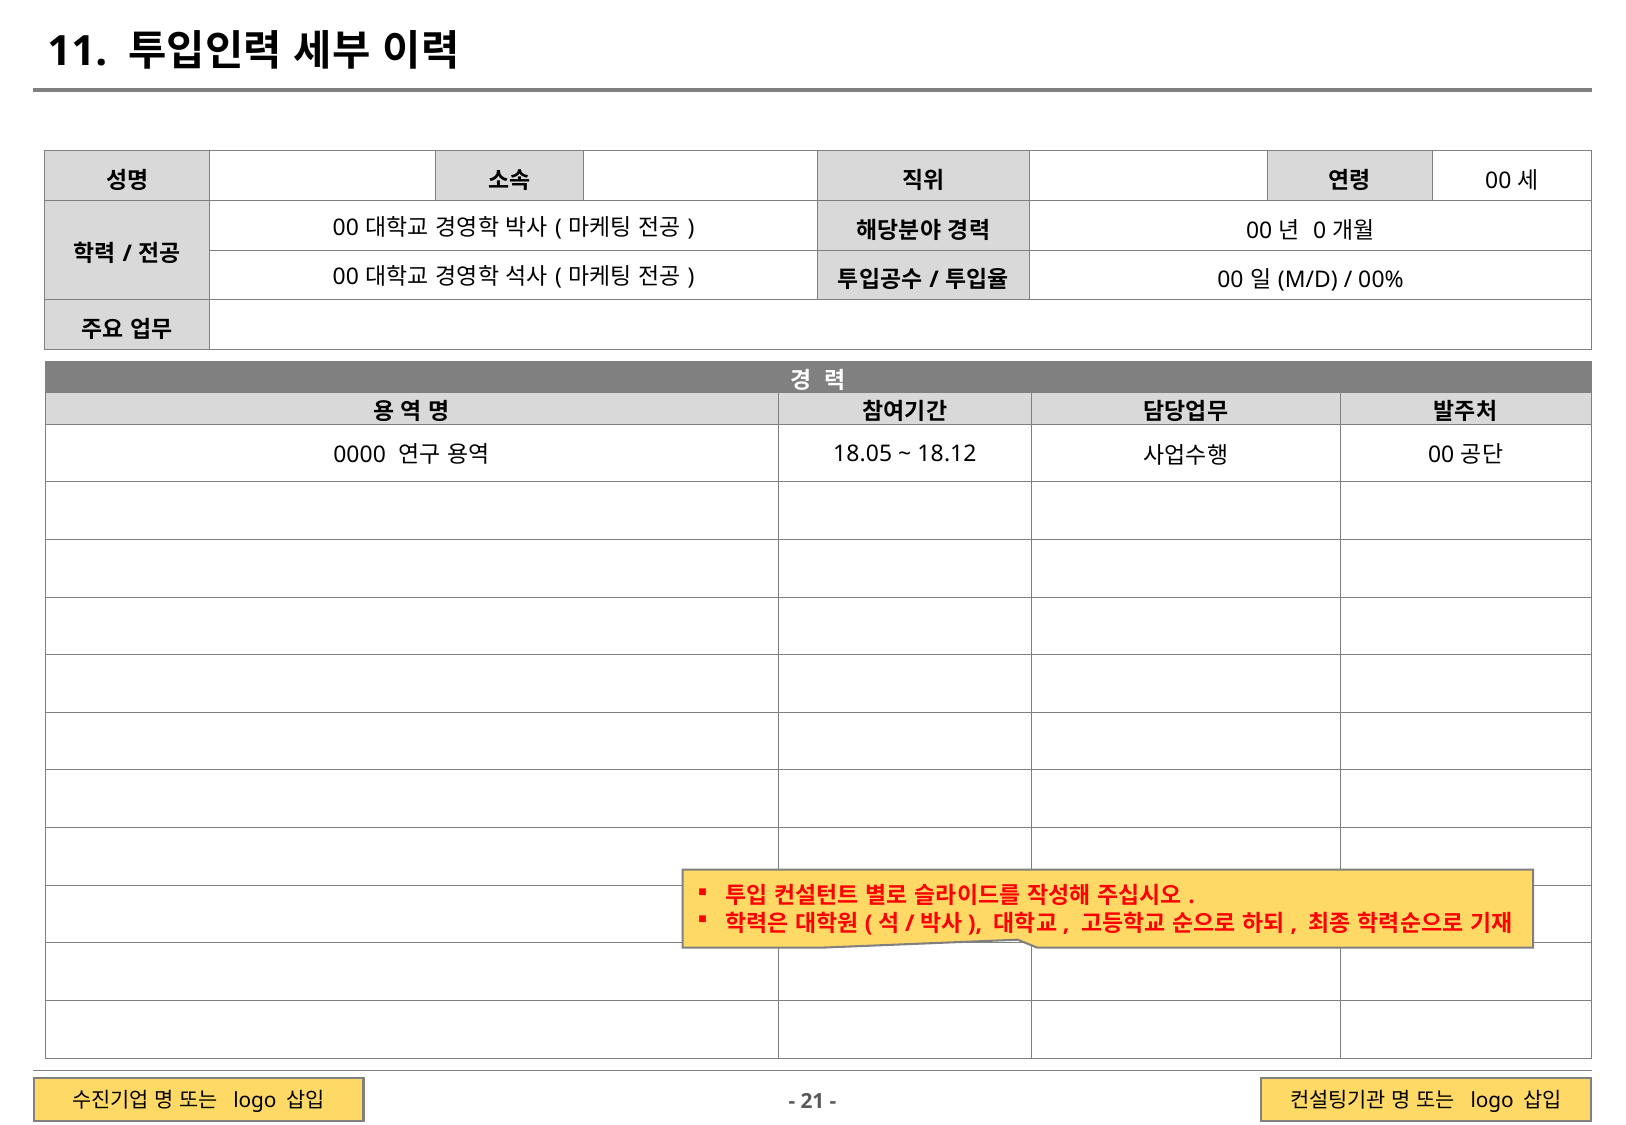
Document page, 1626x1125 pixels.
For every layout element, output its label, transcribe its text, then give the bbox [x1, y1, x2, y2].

table_cell [46, 828, 778, 885]
table_cell 00공단 [1341, 425, 1591, 481]
table_cell [46, 770, 778, 827]
table_cell 해당분야 경력 [818, 201, 1029, 250]
table_cell [779, 943, 1031, 1000]
table_cell [46, 943, 778, 1000]
table_cell 00일(M/D) / 00% [1030, 251, 1591, 299]
table_cell 참여기간 [779, 393, 1031, 424]
table_cell [1341, 482, 1591, 539]
table_header 연령 [1268, 151, 1432, 200]
table_header 성명 [45, 151, 209, 200]
table_cell [779, 1001, 1031, 1058]
table_cell 투입공수/투입율 [818, 251, 1029, 299]
table_cell [1032, 598, 1340, 654]
table_cell [1341, 598, 1591, 654]
table_header 소속 [436, 151, 583, 200]
table_cell [779, 713, 1031, 769]
table_cell 00대학교 경영학 박사(마케팅 전공) [210, 201, 817, 250]
table_cell 0000 연구 용역 [46, 425, 778, 481]
table_cell 학력/전공 [45, 201, 209, 299]
table_cell [1032, 482, 1340, 539]
table_cell [1341, 770, 1591, 827]
table_header [210, 151, 435, 200]
table_header 00세 [1433, 151, 1591, 200]
table_cell 00년 0개월 [1030, 201, 1591, 250]
table_cell [779, 770, 1031, 827]
table_cell [46, 482, 778, 539]
table_cell [1341, 1001, 1591, 1058]
table_cell 담당업무 [1032, 393, 1340, 424]
table_cell [1341, 943, 1591, 1000]
table_header 경 력 [46, 362, 1591, 392]
table_cell 주요 업무 [45, 300, 209, 349]
table_cell [1341, 713, 1591, 769]
table_cell 18.05 ~ 18.12 [779, 425, 1031, 481]
table_cell [1341, 540, 1591, 597]
table_cell [1341, 655, 1591, 712]
table_cell [46, 540, 778, 597]
table_cell [1032, 948, 1340, 1000]
table_cell [1535, 886, 1591, 942]
table_cell [46, 655, 778, 712]
table_cell [779, 540, 1031, 597]
table_cell [1032, 540, 1340, 597]
table_cell [46, 1001, 778, 1058]
table_cell [1341, 828, 1591, 885]
table_cell [1032, 770, 1340, 827]
table_cell [1032, 1001, 1340, 1058]
table_cell [779, 655, 1031, 712]
table_cell [1032, 655, 1340, 712]
table_header [584, 151, 817, 200]
text_box 투입 컨설턴트 별로 슬라이드를 작성해 주십시오. 학력은 대학원(석/박사), 대학교, 고등학교 순으로 하되, 최종 학력순으로 기재 [681, 868, 1535, 949]
table_cell [46, 598, 778, 654]
table_cell 00대학교 경영학 석사(마케팅 전공) [210, 251, 817, 299]
table_header 직위 [818, 151, 1029, 200]
text_box 11. 투입인력 세부 이력 [32, 16, 1061, 81]
table_cell [210, 300, 1591, 349]
table_cell [779, 482, 1031, 539]
table_cell [1032, 828, 1340, 868]
table_cell 용 역 명 [46, 393, 778, 424]
table_header [1030, 151, 1267, 200]
table_cell [779, 828, 1031, 868]
table_cell 발주처 [1341, 393, 1591, 424]
table_cell [46, 886, 681, 942]
table_cell [1032, 713, 1340, 769]
table_cell [779, 598, 1031, 654]
table_cell 사업수행 [1032, 425, 1340, 481]
table_cell [46, 713, 778, 769]
